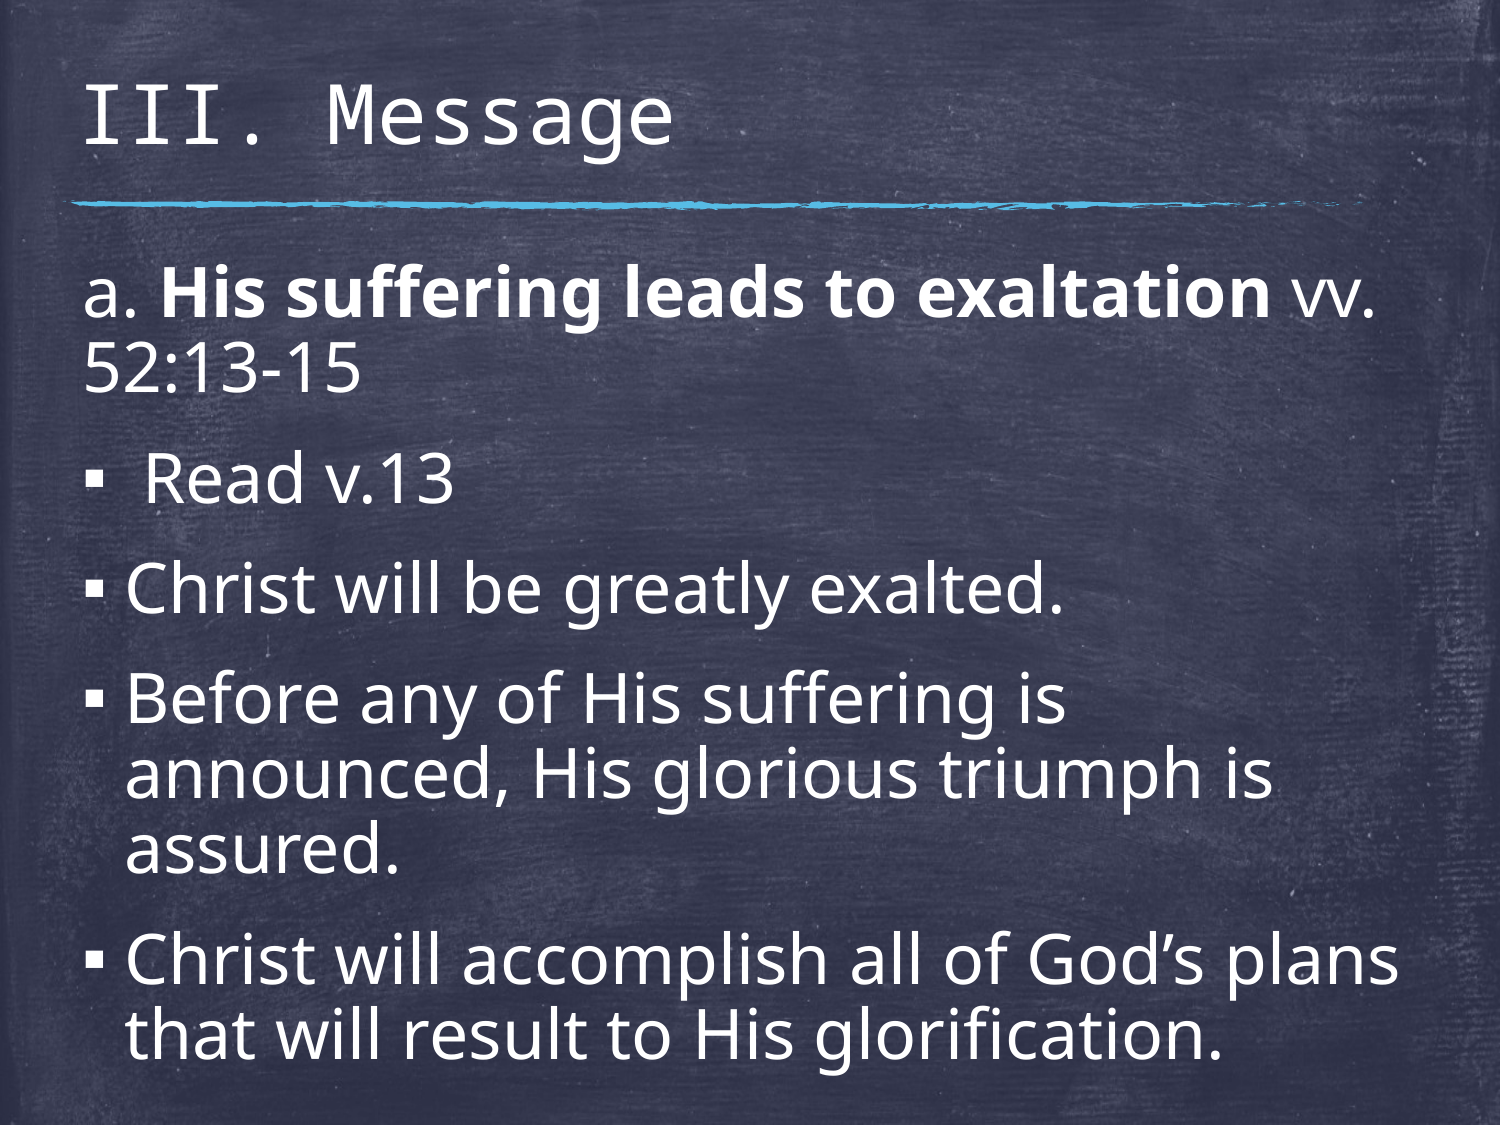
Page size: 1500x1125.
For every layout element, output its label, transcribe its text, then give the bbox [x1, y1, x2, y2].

title III. Message [62, 0, 1298, 171]
list a. His suffering leads to exaltation vv. 52:13-15 Read v.13 Christ will be greatly exalted. Before any of His suffering is announced, His glorious triumph is assured. Christ will accomplish all of God’s plans that will result to His glorification. [67, 249, 1468, 1096]
